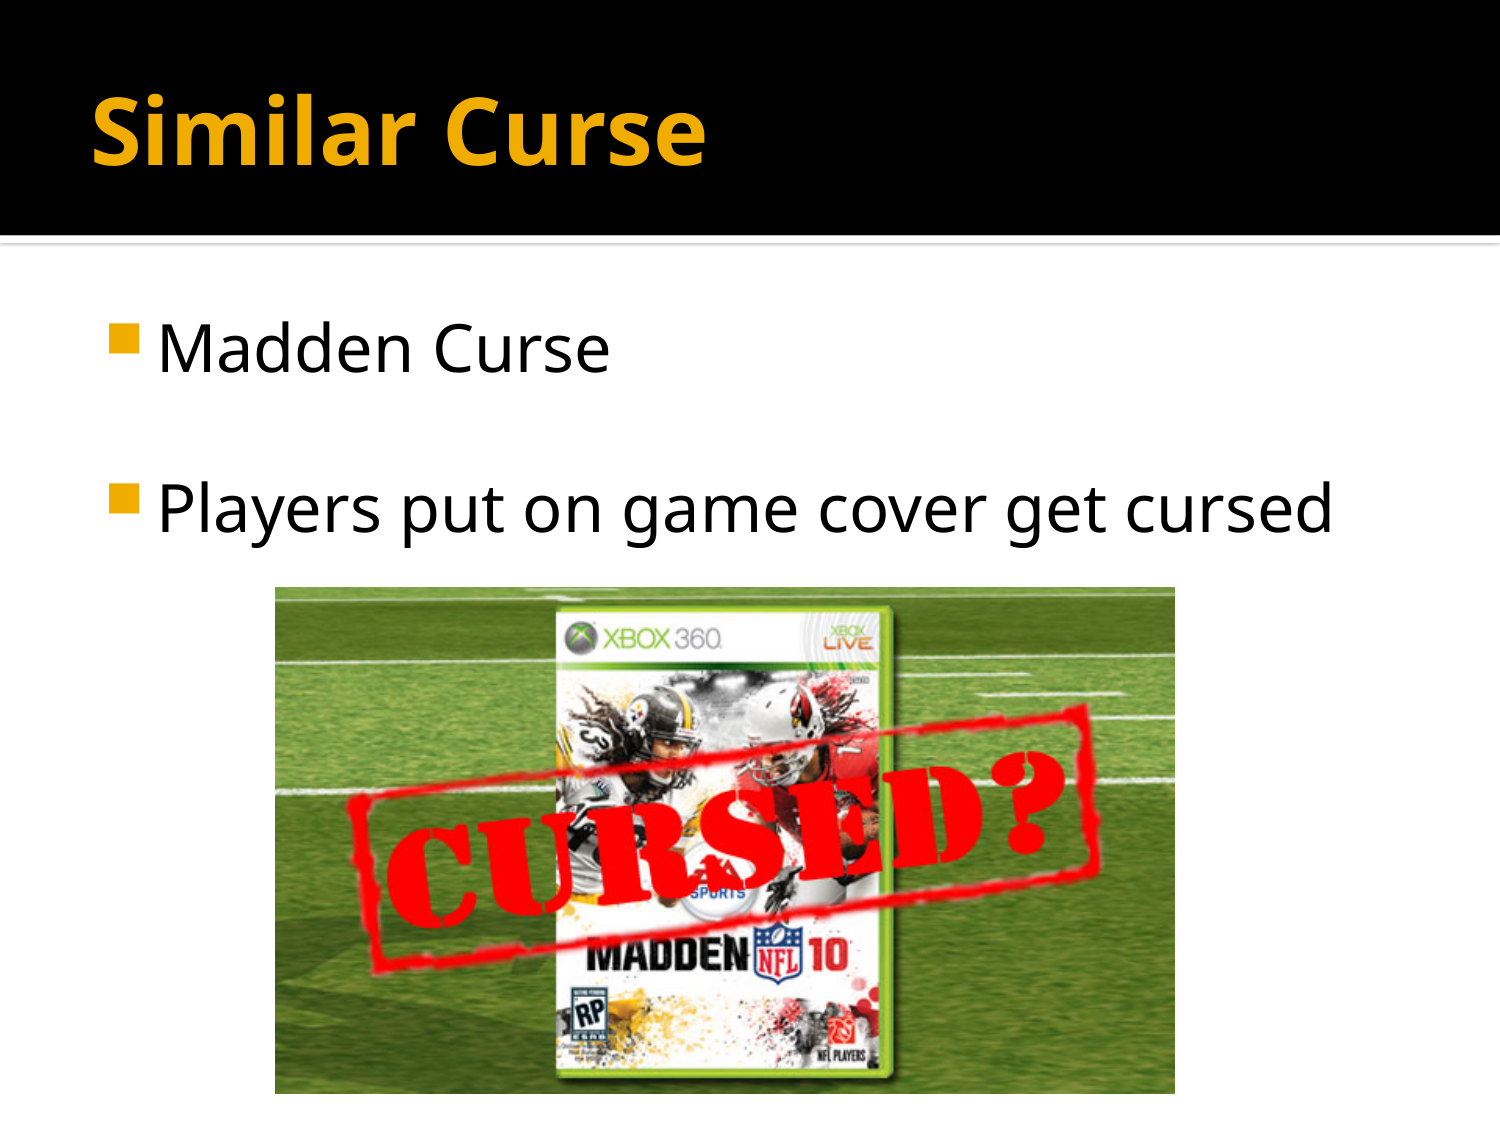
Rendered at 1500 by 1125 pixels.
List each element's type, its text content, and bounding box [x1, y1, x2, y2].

list Madden Curse Players put on game cover get cursed [75, 291, 1425, 1050]
picture [274, 587, 1175, 1094]
title Similar Curse [75, 25, 1425, 231]
